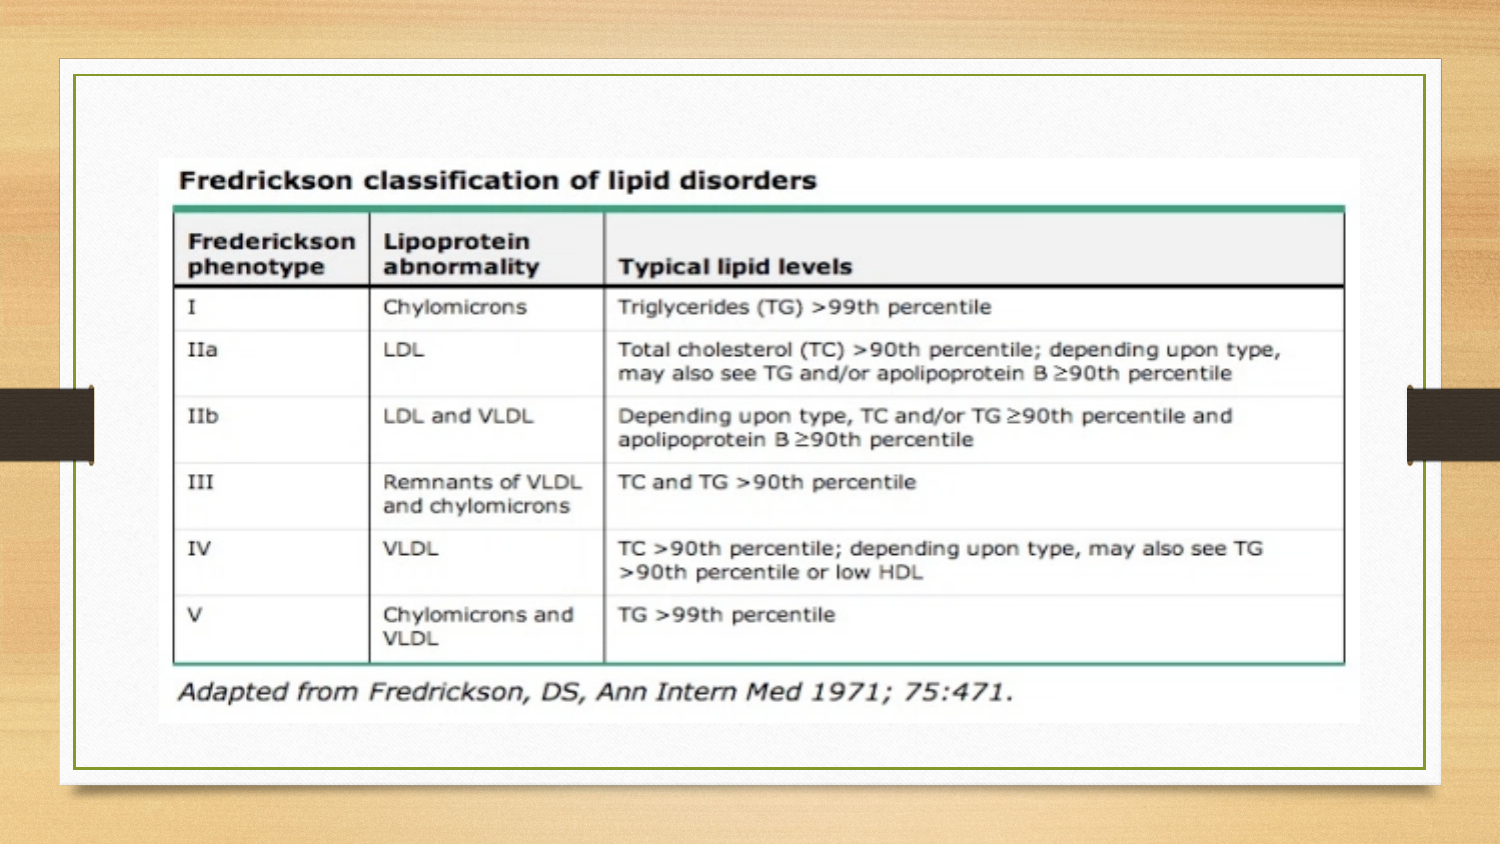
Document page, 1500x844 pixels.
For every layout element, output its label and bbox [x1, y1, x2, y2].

picture [0, 0, 1500, 844]
list [159, 158, 1361, 724]
